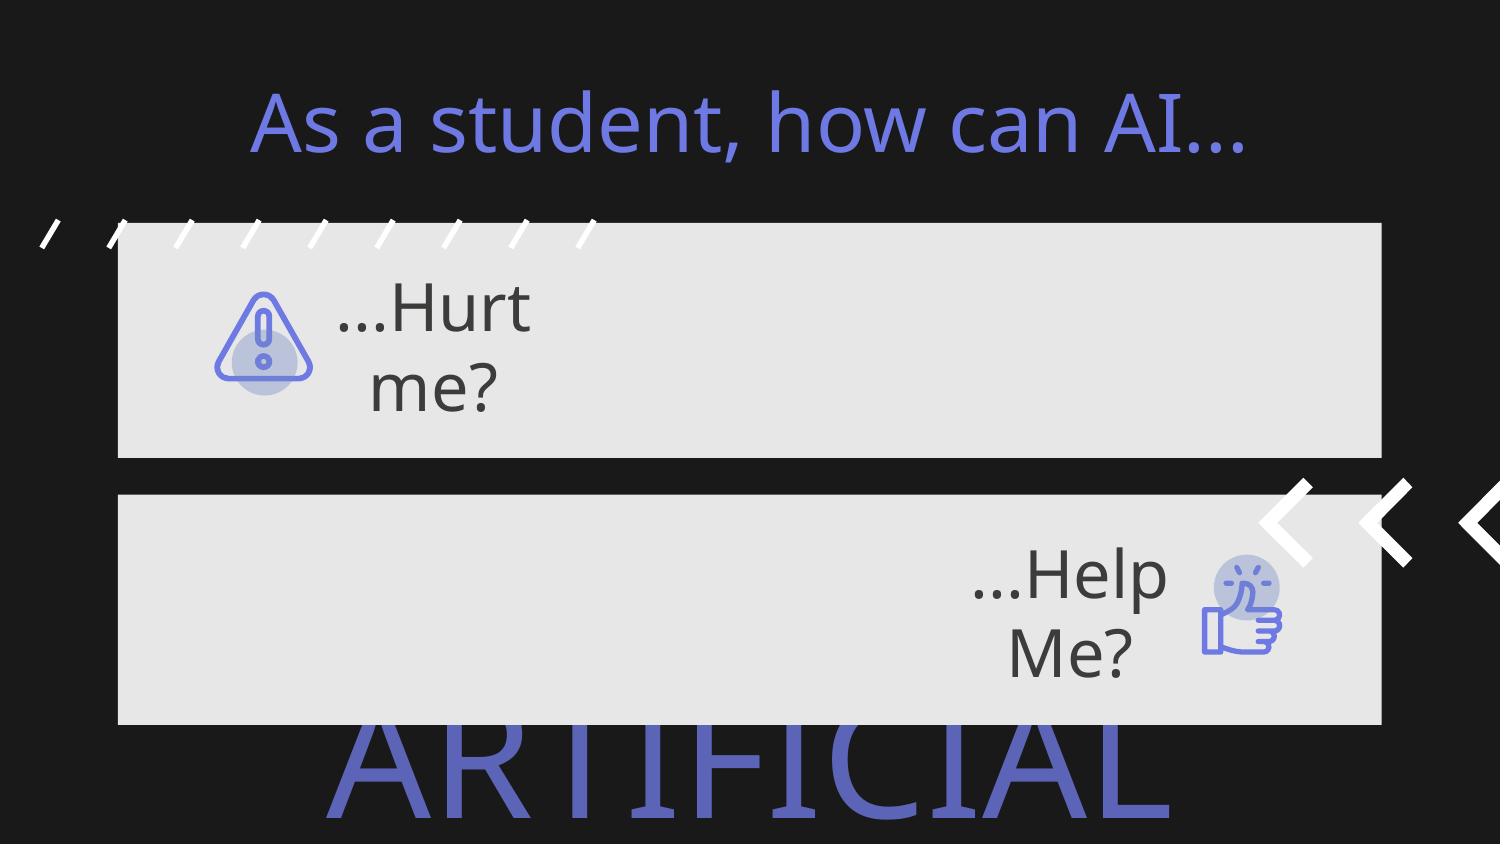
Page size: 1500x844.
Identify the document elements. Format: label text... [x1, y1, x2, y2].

text_box [1224, 554, 1252, 563]
subtitle ...Help Me? [931, 567, 1197, 656]
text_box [39, 218, 597, 250]
subtitle ...Hurt me? [314, 300, 585, 389]
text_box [1201, 564, 1284, 655]
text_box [213, 291, 314, 382]
text_box [117, 222, 1382, 458]
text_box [1257, 477, 1500, 568]
title As a student, how can AI... [118, 72, 1382, 167]
text_box [117, 494, 1382, 725]
text_box [246, 390, 283, 396]
